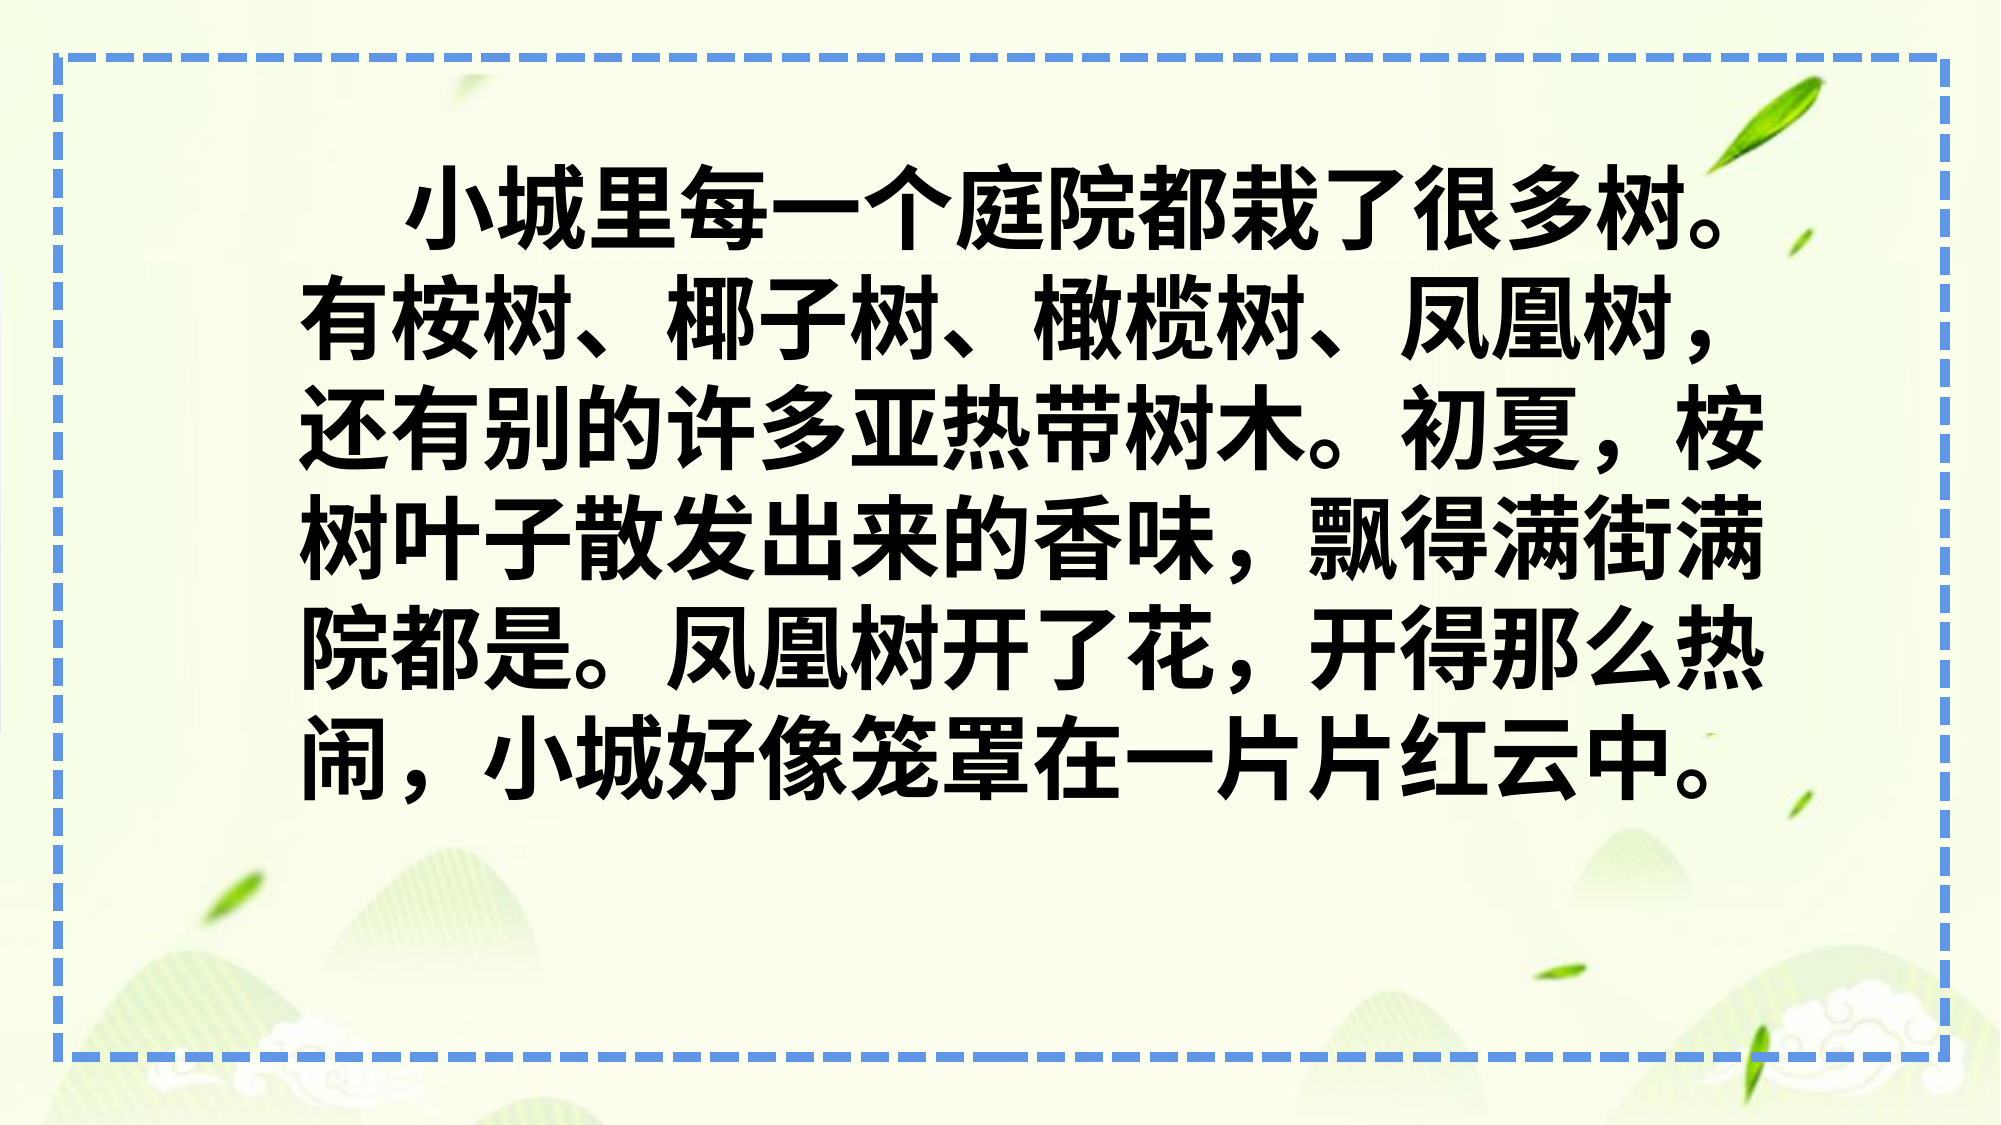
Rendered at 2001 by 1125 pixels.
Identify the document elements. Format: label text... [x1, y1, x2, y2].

picture [0, 0, 2001, 1125]
text_box 小城里每一个庭院都栽了很多树。有桉树、椰子树、橄榄树、凤凰树，还有别的许多亚热带树木。初夏，桉树叶子散发出来的香味，飘得满街满院都是。凤凰树开了花，开得那么热闹，小城好像笼罩在一片片红云中。 [284, 143, 1804, 1125]
